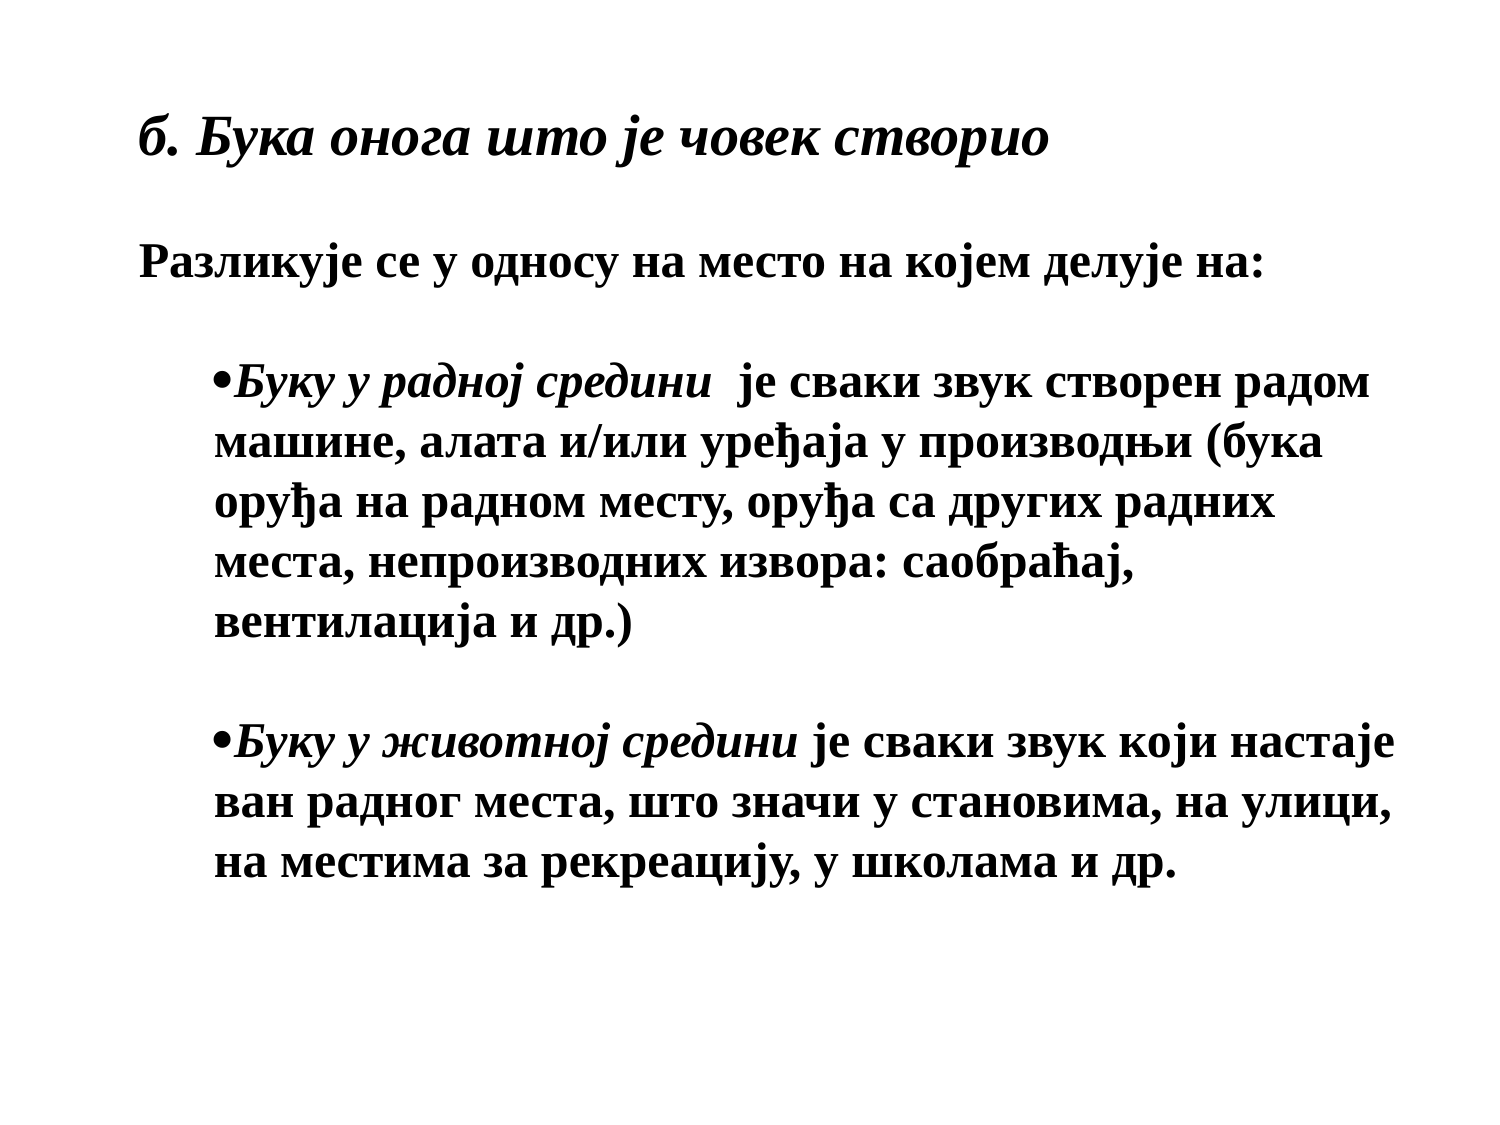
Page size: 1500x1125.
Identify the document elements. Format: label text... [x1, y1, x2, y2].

text_box б. Бука онога што је човек створио Разликује се у односу на место на којем делује на: ·Буку у радној средини је сваки звук створен радом машине, алата и/или уређаја у производњи (бука оруђа на радном месту, оруђа са других радних места, непроизводних извора: саобраћај, вентилација и др.) ·Буку у животној средини је сваки звук који настаје ван радног места, што значи у становима, на улици, на местима за рекреацију, у школама и др. [123, 90, 1437, 895]
